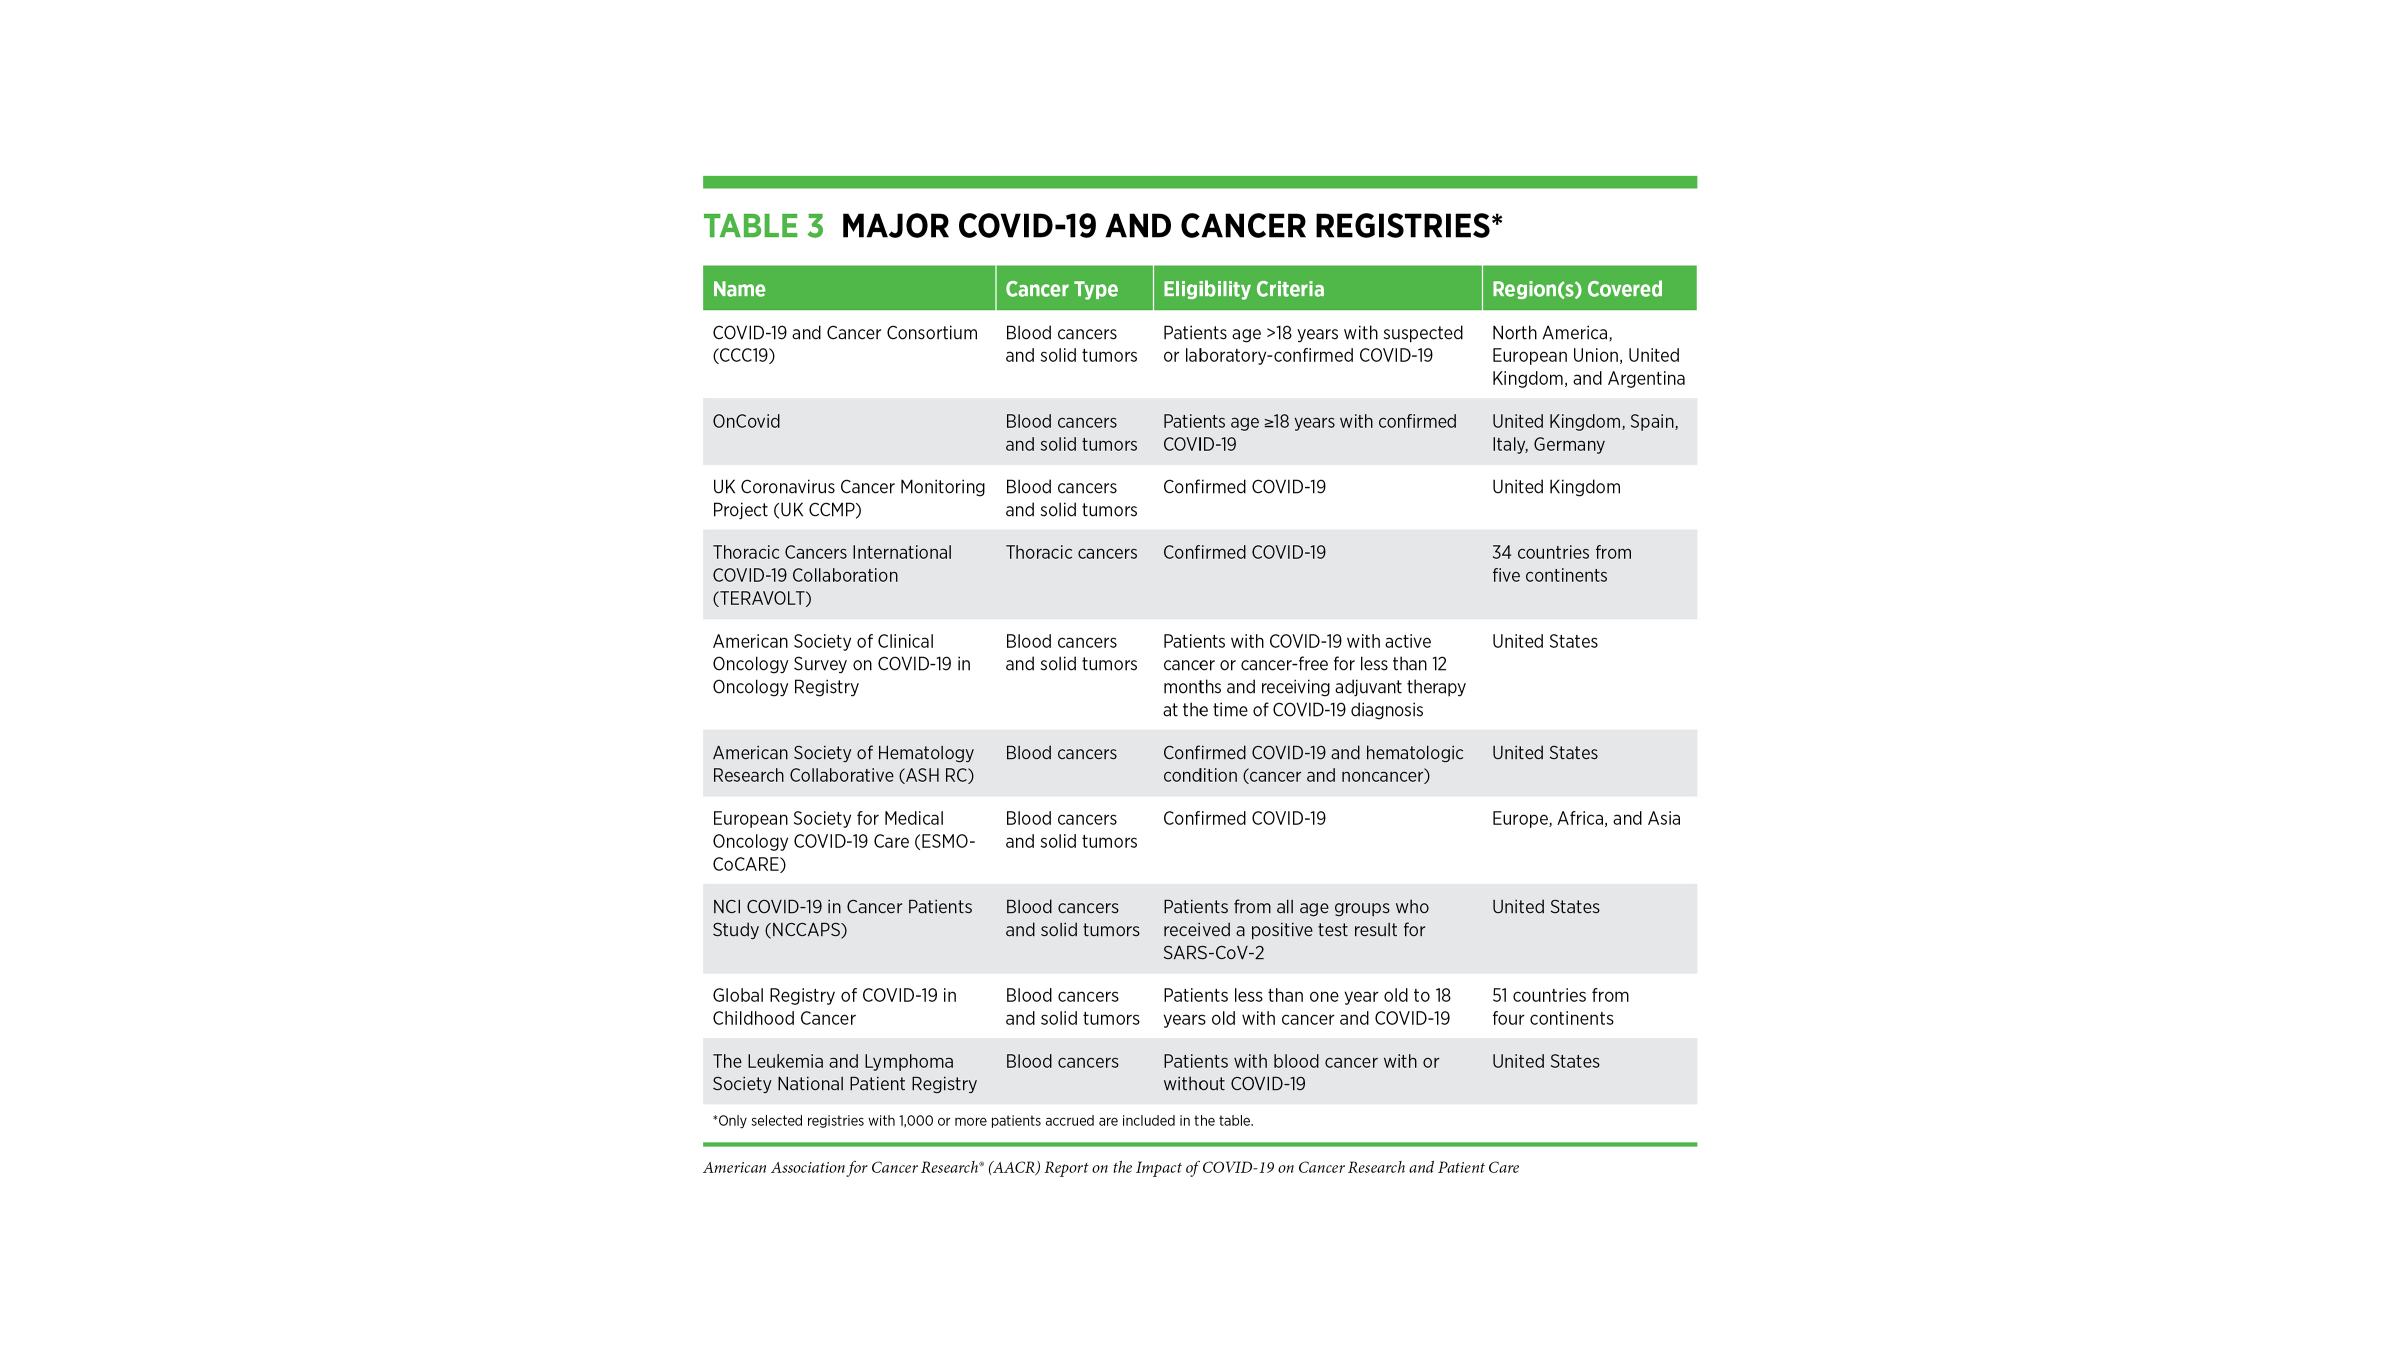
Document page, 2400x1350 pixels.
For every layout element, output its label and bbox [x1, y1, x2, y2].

picture [687, 162, 1713, 1188]
